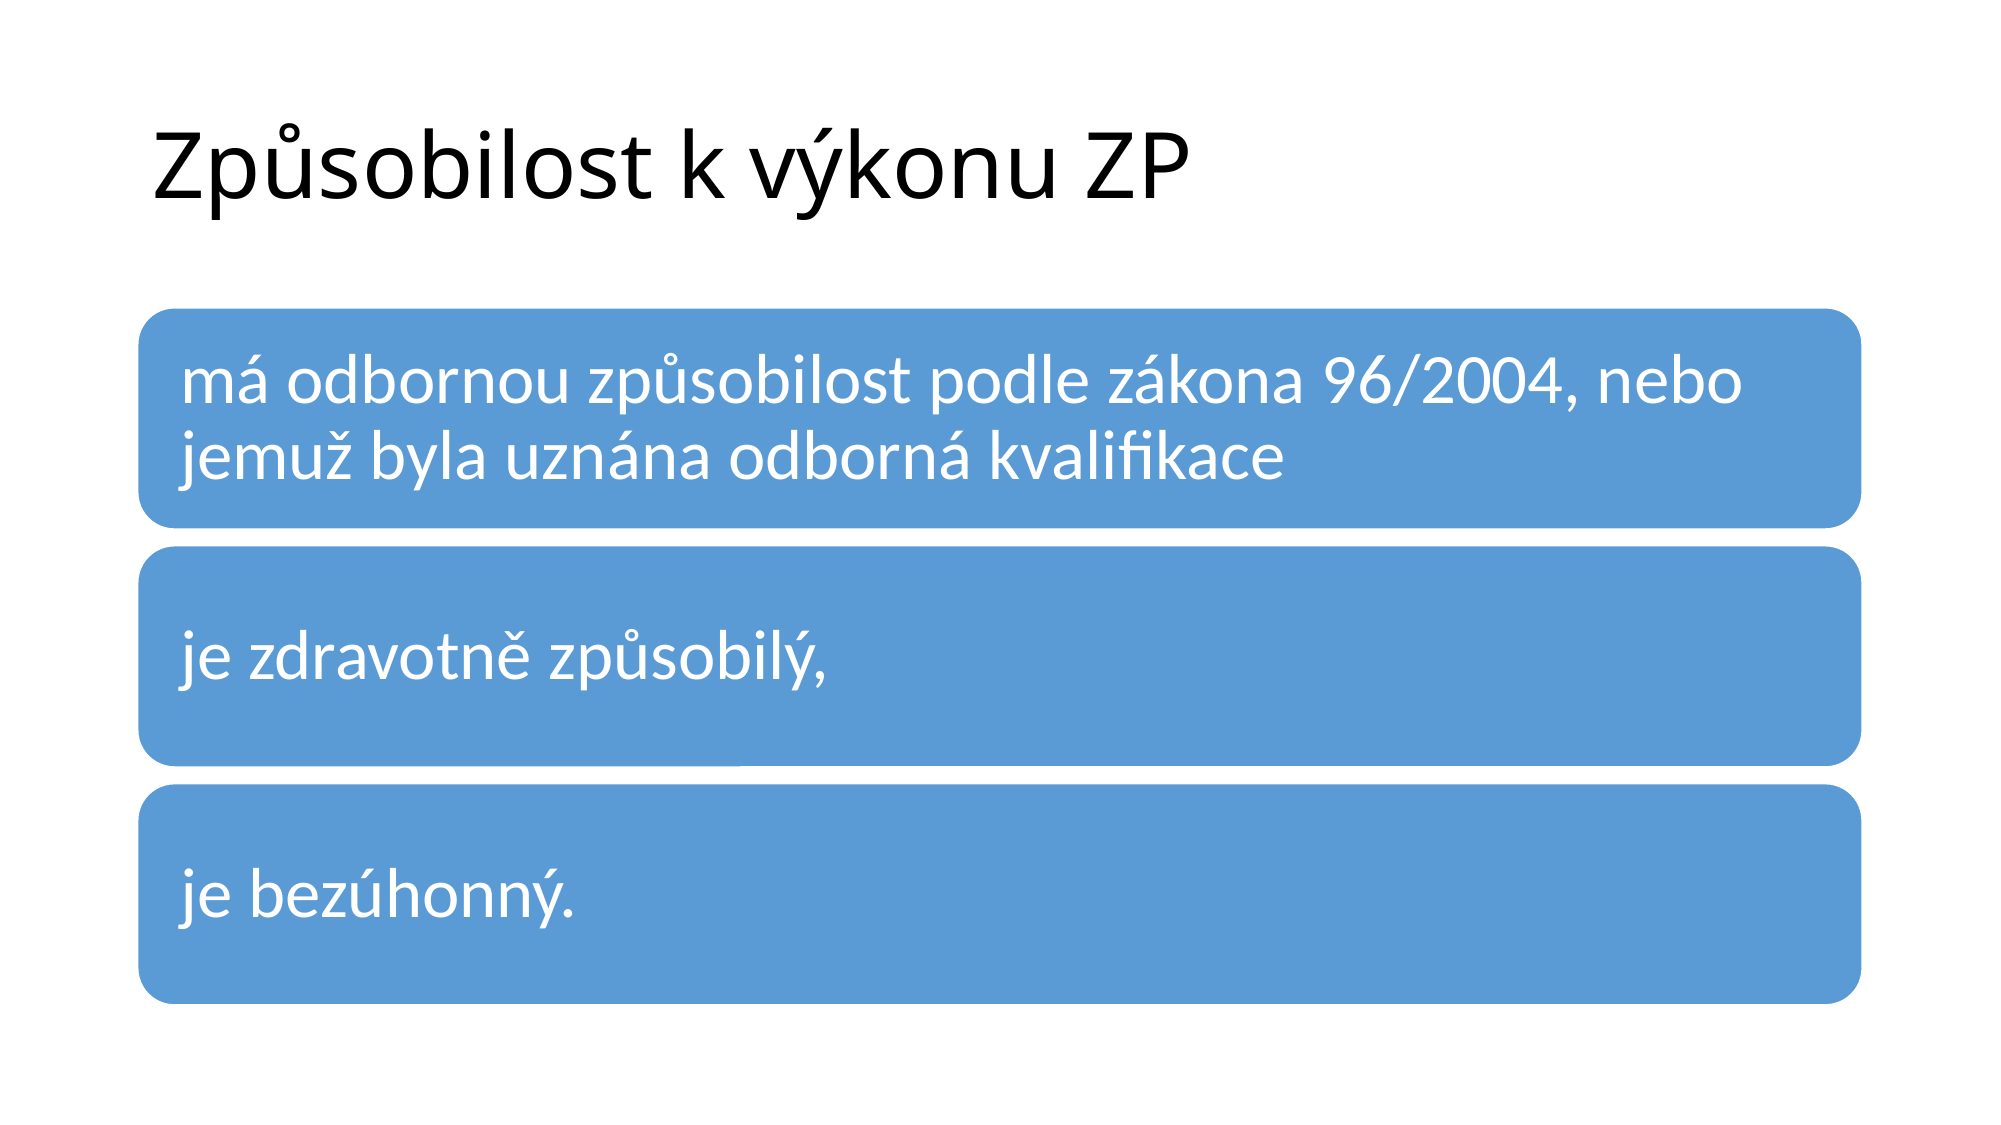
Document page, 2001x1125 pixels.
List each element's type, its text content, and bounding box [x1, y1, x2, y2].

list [137, 299, 1863, 1014]
title Způsobilost k výkonu ZP [137, 59, 1863, 278]
